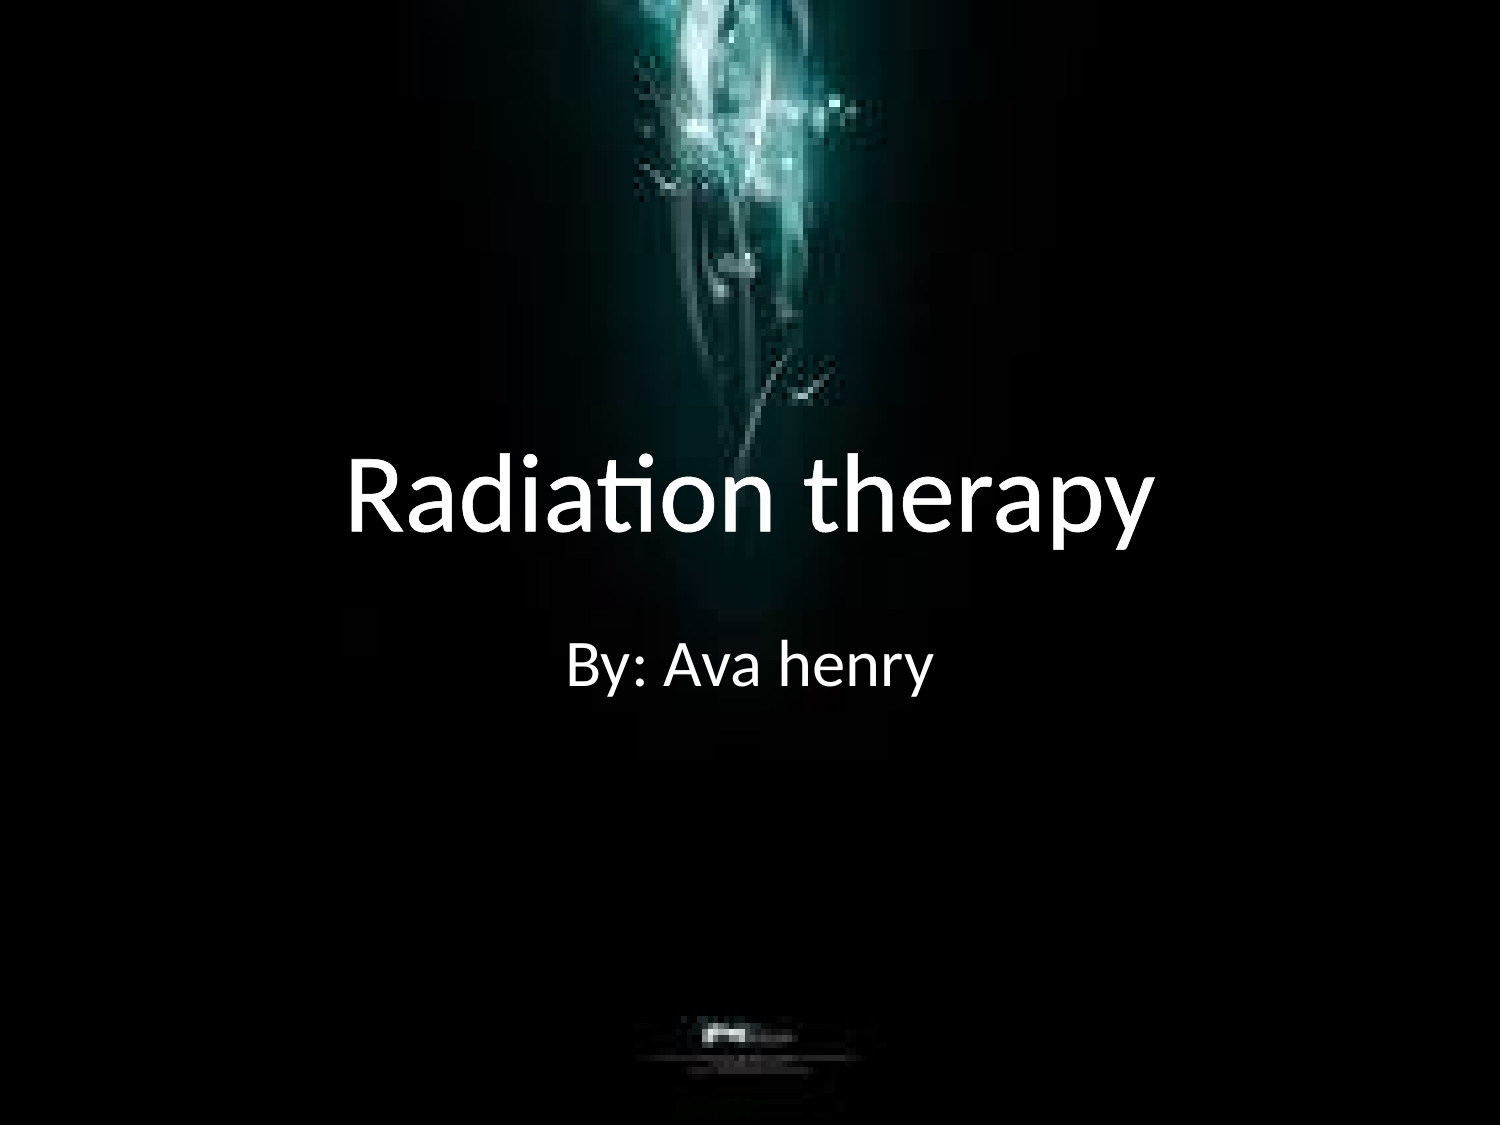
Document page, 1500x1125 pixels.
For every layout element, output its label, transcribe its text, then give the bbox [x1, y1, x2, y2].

subtitle By: Ava henry [225, 612, 1275, 900]
picture [0, 0, 1500, 1125]
text_box Radiation therapy [328, 411, 1172, 562]
